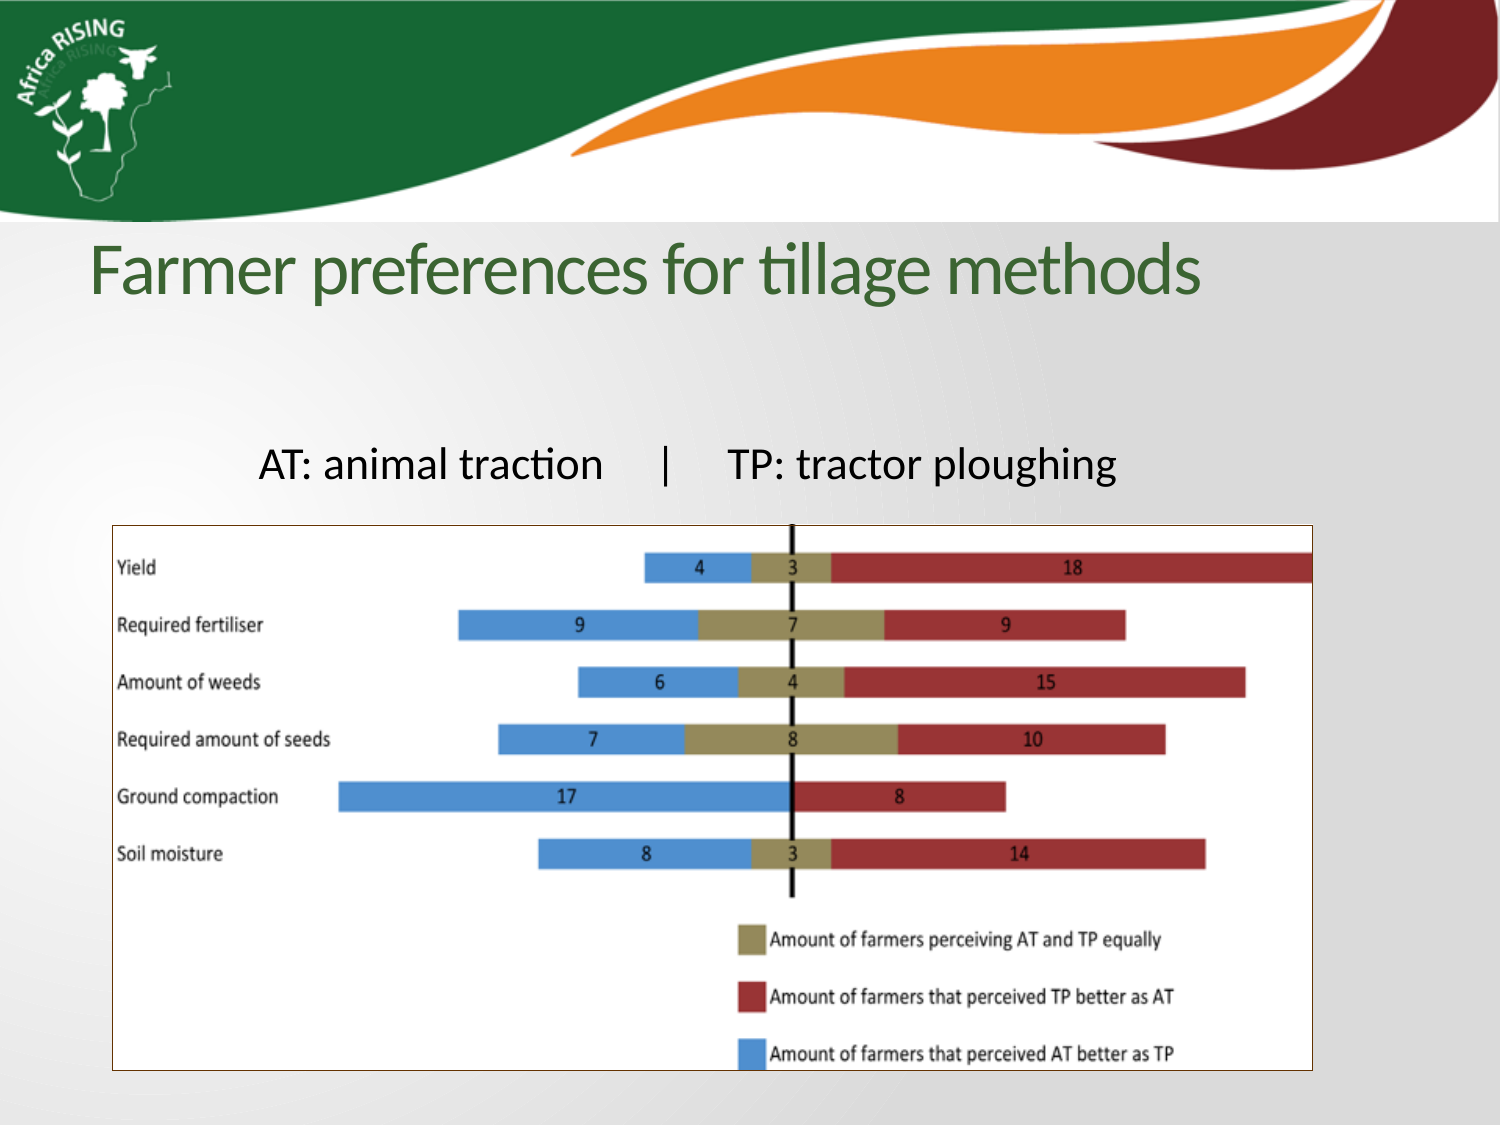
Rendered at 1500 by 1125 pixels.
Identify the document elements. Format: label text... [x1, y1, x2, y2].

list AT: animal traction | TP: tractor ploughing [75, 362, 1425, 1018]
title Farmer preferences for tillage methods [75, 212, 1425, 338]
picture [0, 0, 1499, 222]
picture [111, 524, 1313, 1071]
